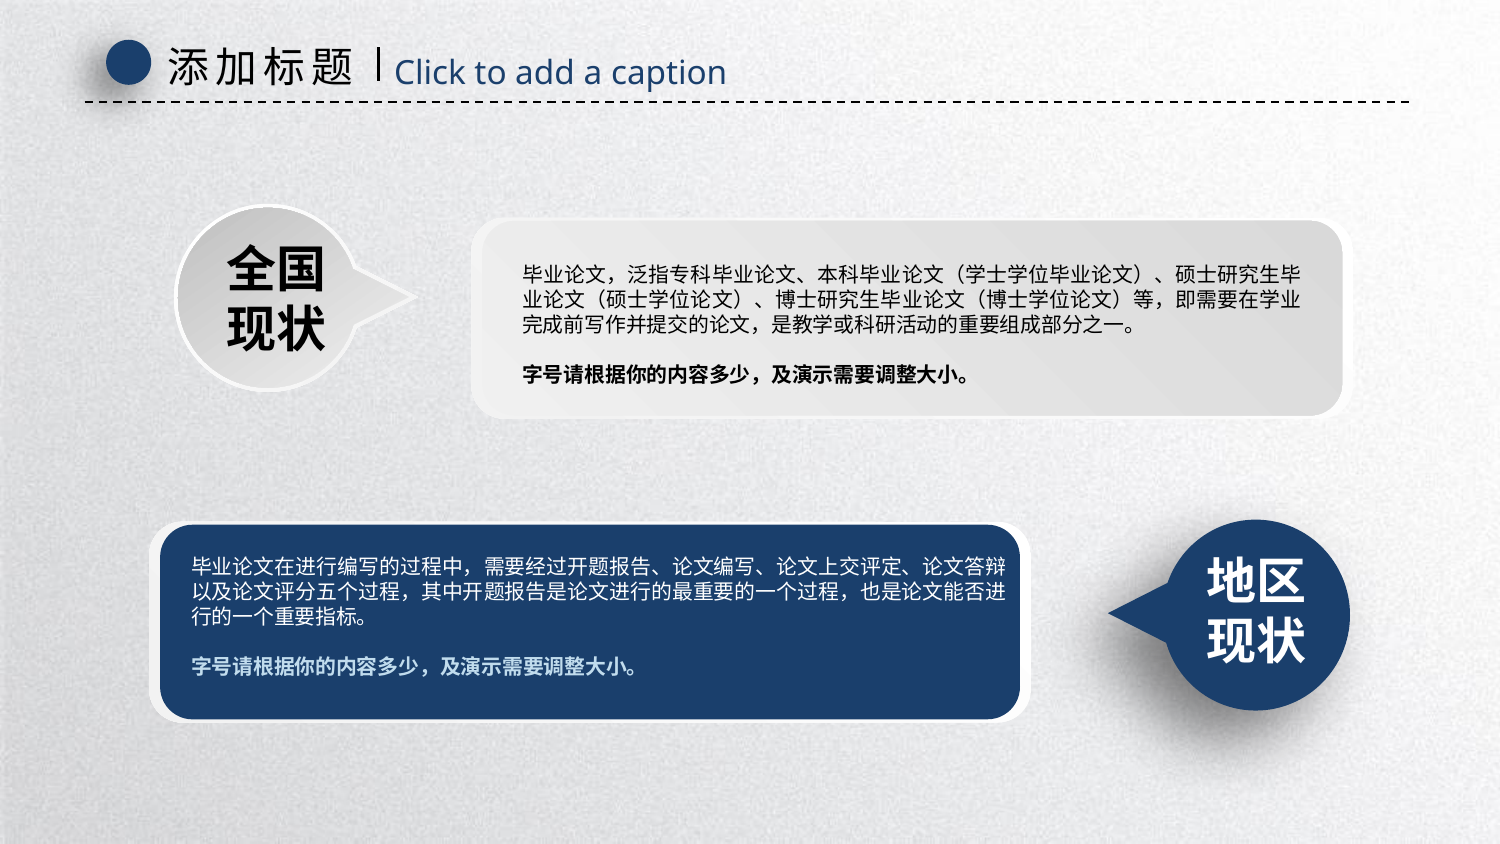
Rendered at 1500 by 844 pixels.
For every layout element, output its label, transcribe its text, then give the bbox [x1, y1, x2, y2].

text_box Click to add a caption [379, 43, 743, 99]
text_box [149, 521, 1031, 723]
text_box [471, 217, 1354, 419]
text_box 添加标题 [153, 33, 369, 99]
picture [0, 0, 1500, 844]
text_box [201, 175, 391, 420]
text_box 地区现状 [1184, 549, 1328, 670]
text_box [1186, 518, 1326, 549]
text_box [105, 38, 153, 86]
text_box [1105, 551, 1352, 712]
